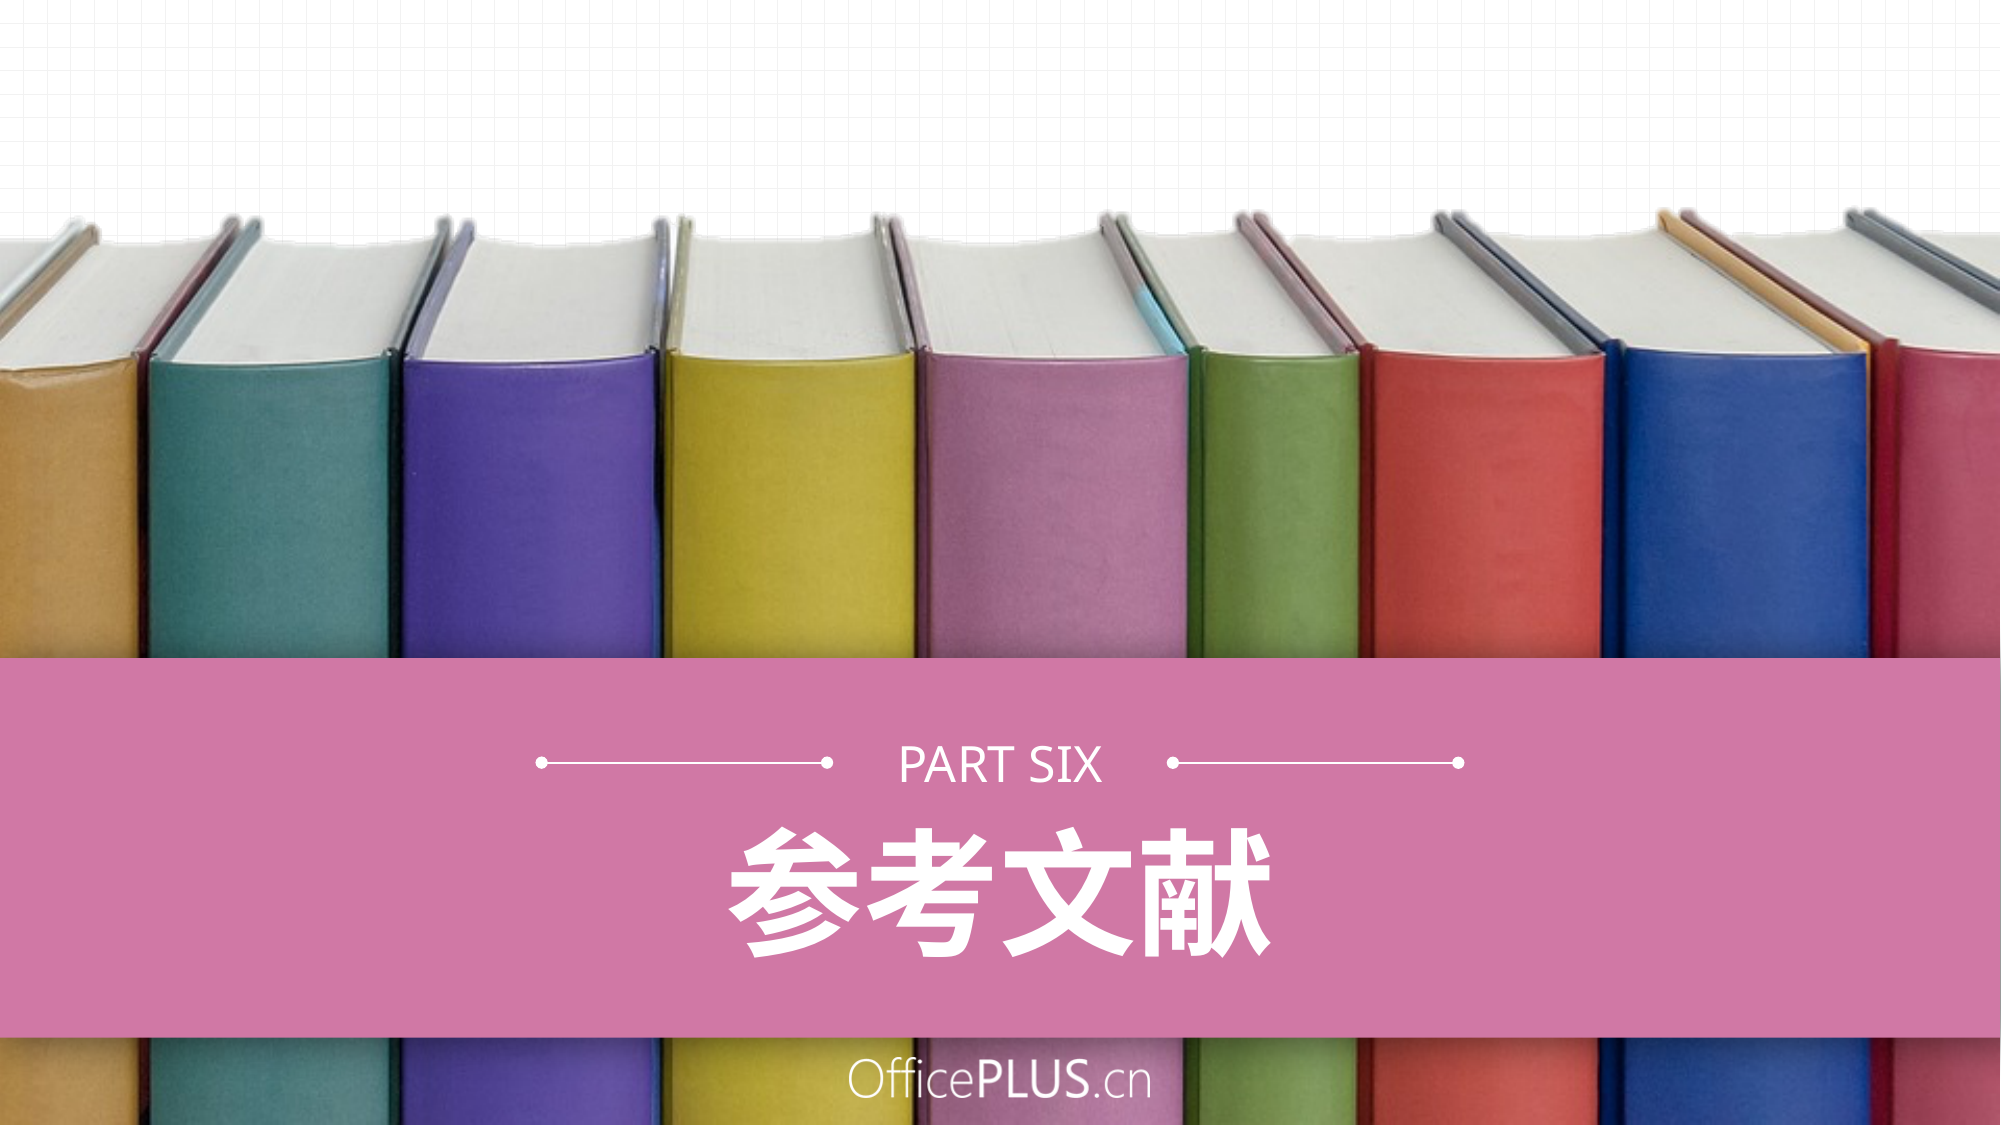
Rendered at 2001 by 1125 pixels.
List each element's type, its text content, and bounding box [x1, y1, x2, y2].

text_box 参考文献 [710, 800, 1290, 981]
text_box PART SIX [882, 724, 1118, 762]
text_box PART SIX [882, 763, 1118, 800]
picture [0, 1038, 2000, 1125]
picture [0, 27, 2000, 658]
